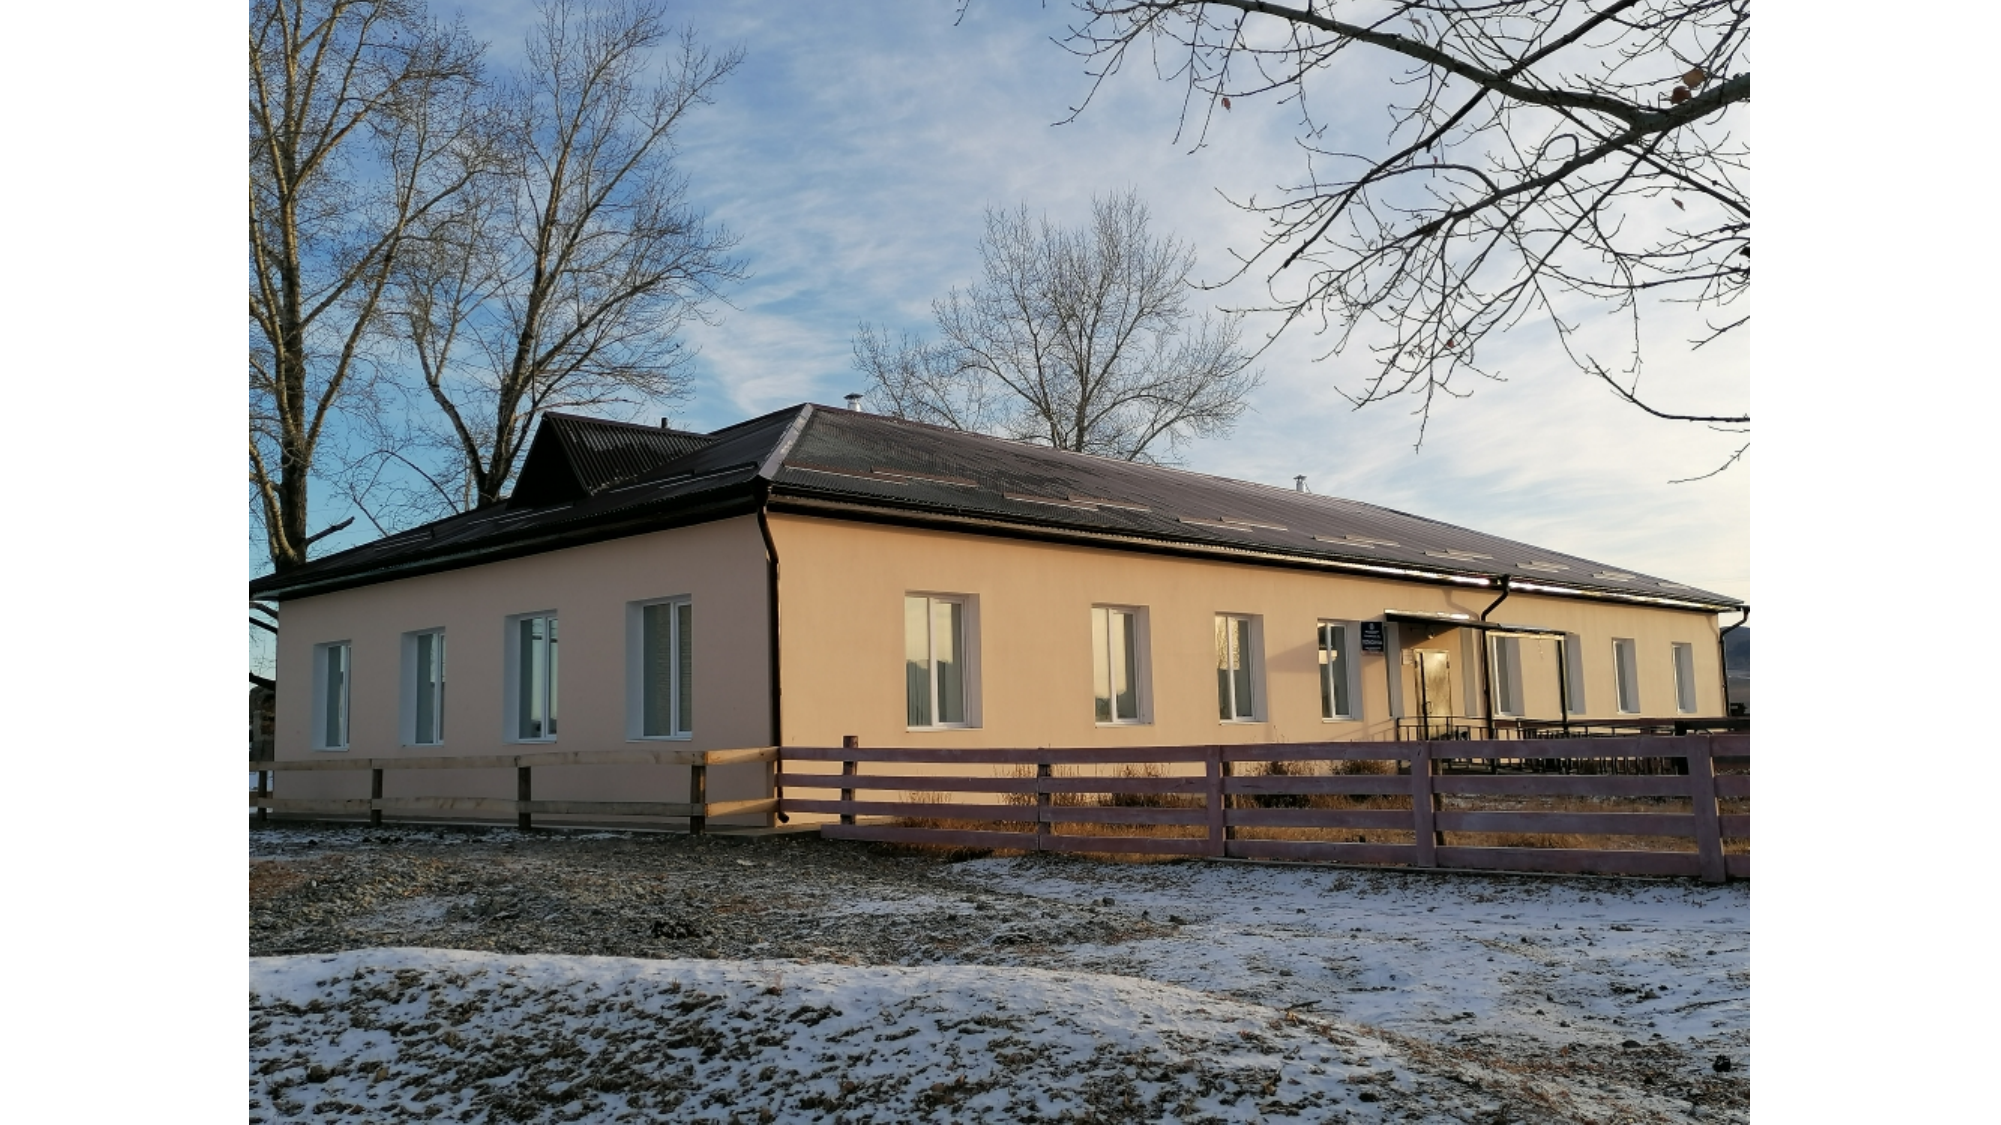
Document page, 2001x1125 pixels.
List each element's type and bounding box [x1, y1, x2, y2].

picture [249, 0, 1750, 1125]
